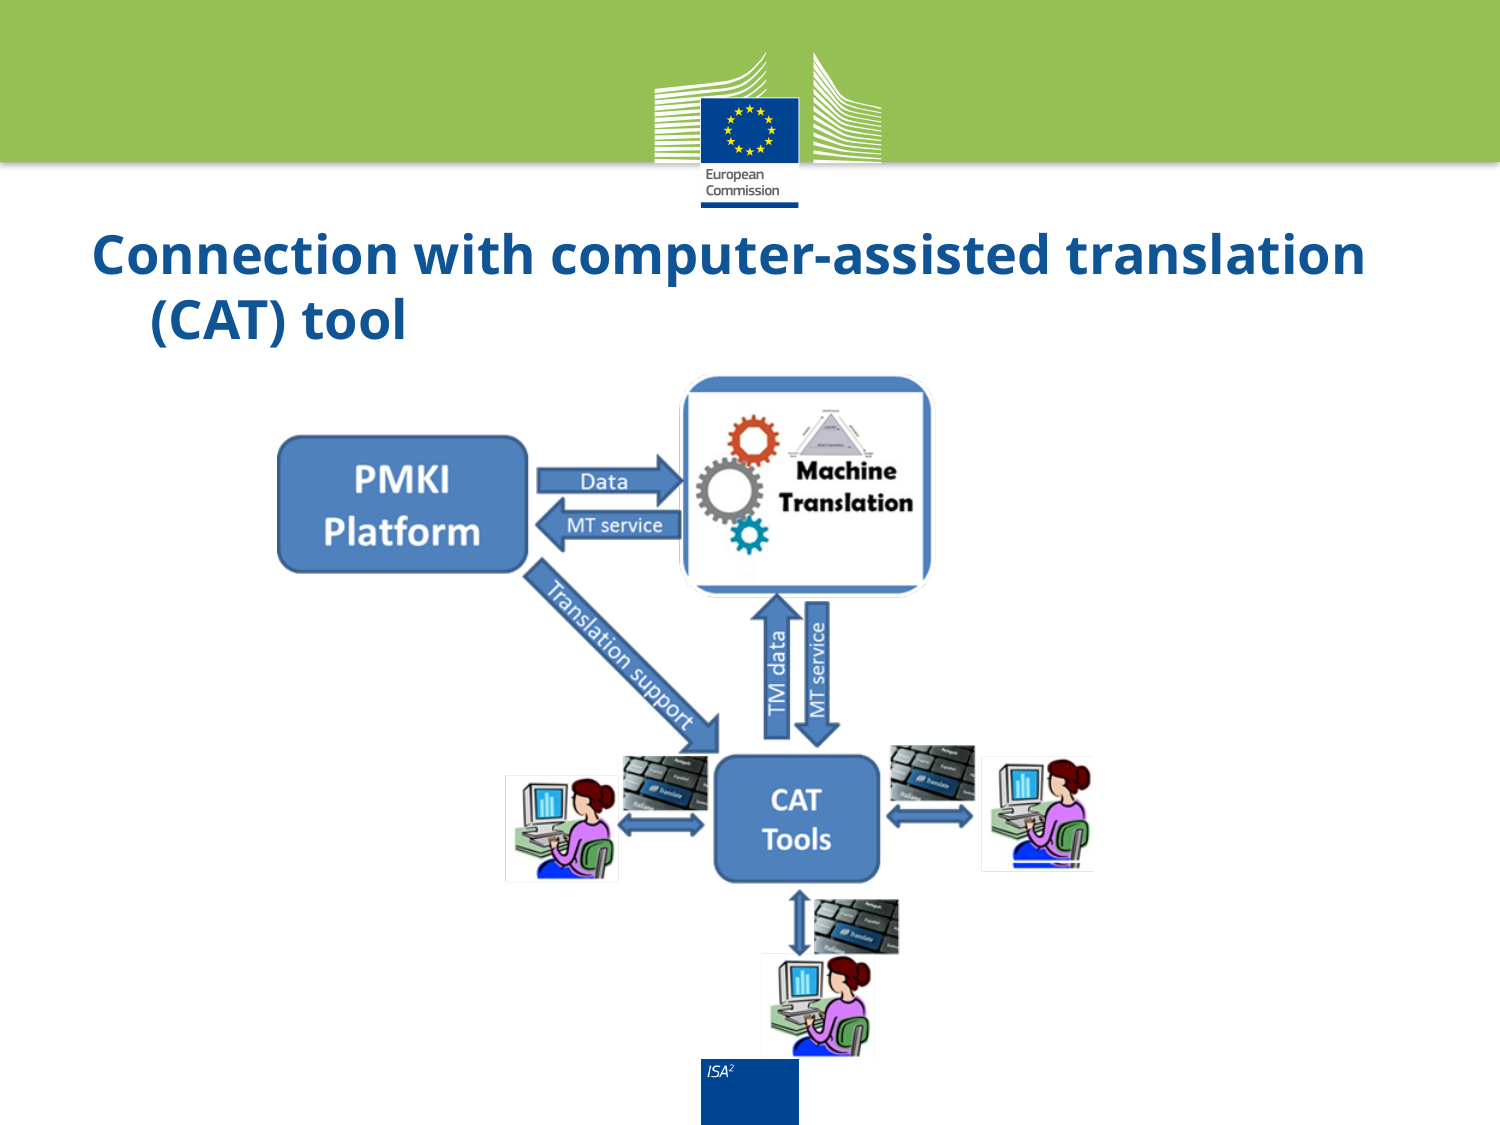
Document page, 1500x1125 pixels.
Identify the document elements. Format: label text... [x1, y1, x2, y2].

picture [607, 7, 892, 207]
title Connection with computer-assisted translation (CAT) tool [76, 207, 1427, 362]
picture [277, 373, 1093, 1125]
